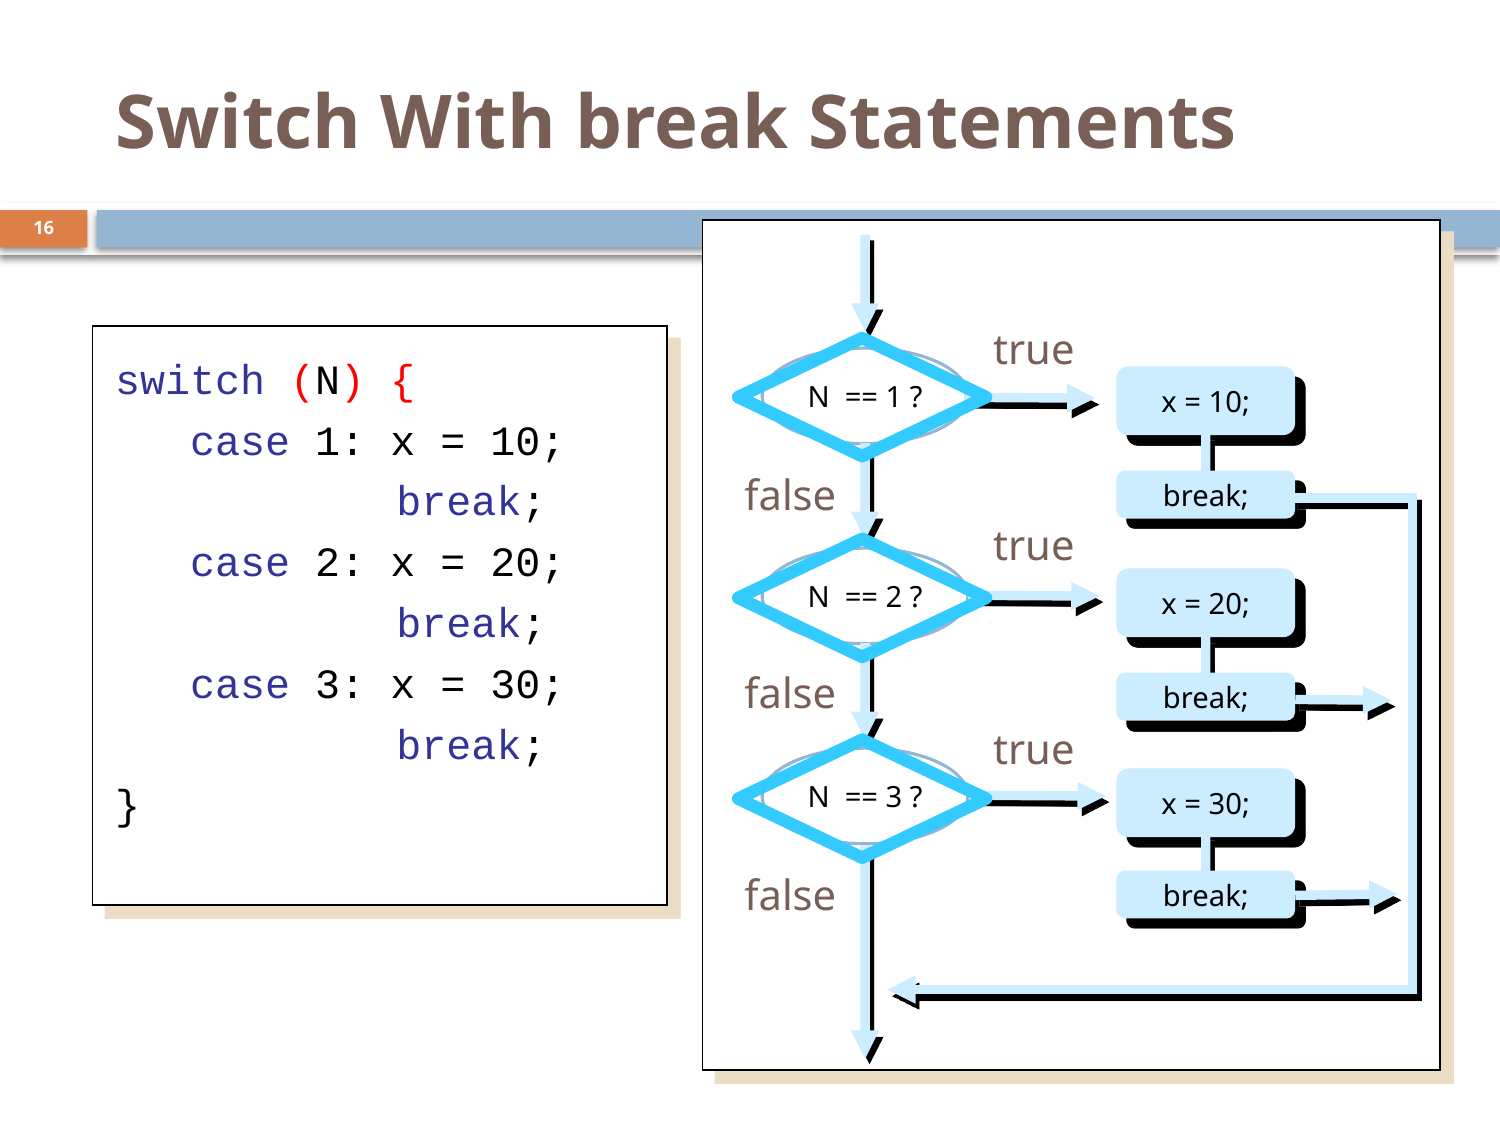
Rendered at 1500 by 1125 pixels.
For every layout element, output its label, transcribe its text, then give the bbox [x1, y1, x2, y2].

slide_number 16 [0, 208, 88, 249]
text_box [702, 219, 1441, 1070]
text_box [732, 234, 1413, 1059]
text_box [92, 325, 668, 906]
title Switch With break Statements [100, 37, 1438, 200]
